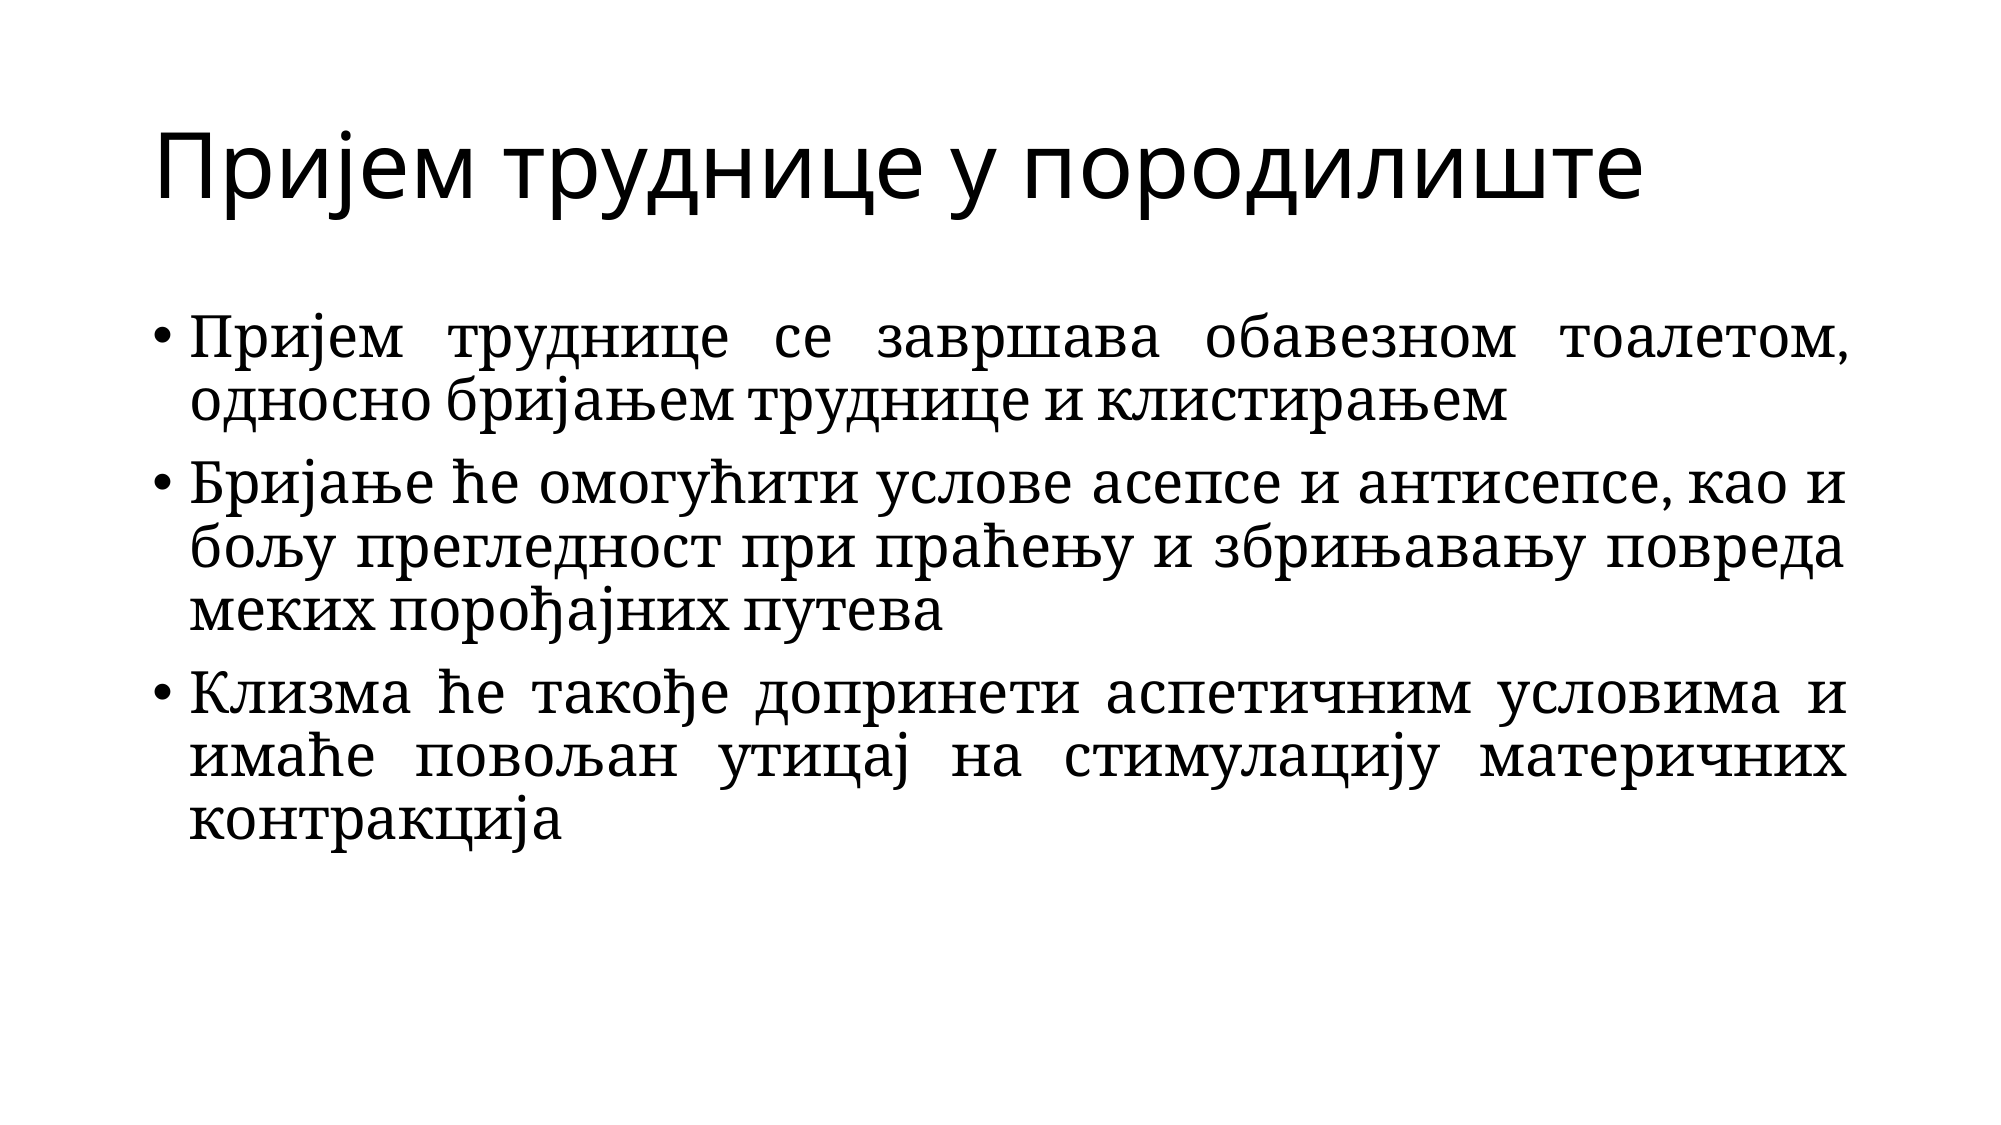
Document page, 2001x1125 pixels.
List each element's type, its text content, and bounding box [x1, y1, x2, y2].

list Пријем труднице се завршава обавезном тоалетом, односно бријањем труднице и клистирањем Бријање ће омогућити услове асепсе и антисепсе, као и бољу прегледност при праћењу и збрињавању повреда меких порођајних путева Клизма ће такође допринети аспетичним условима и имаће повољан утицај на стимулацију материчних контракција [137, 299, 1863, 1014]
title Пријем труднице у породилиште [137, 59, 1863, 278]
